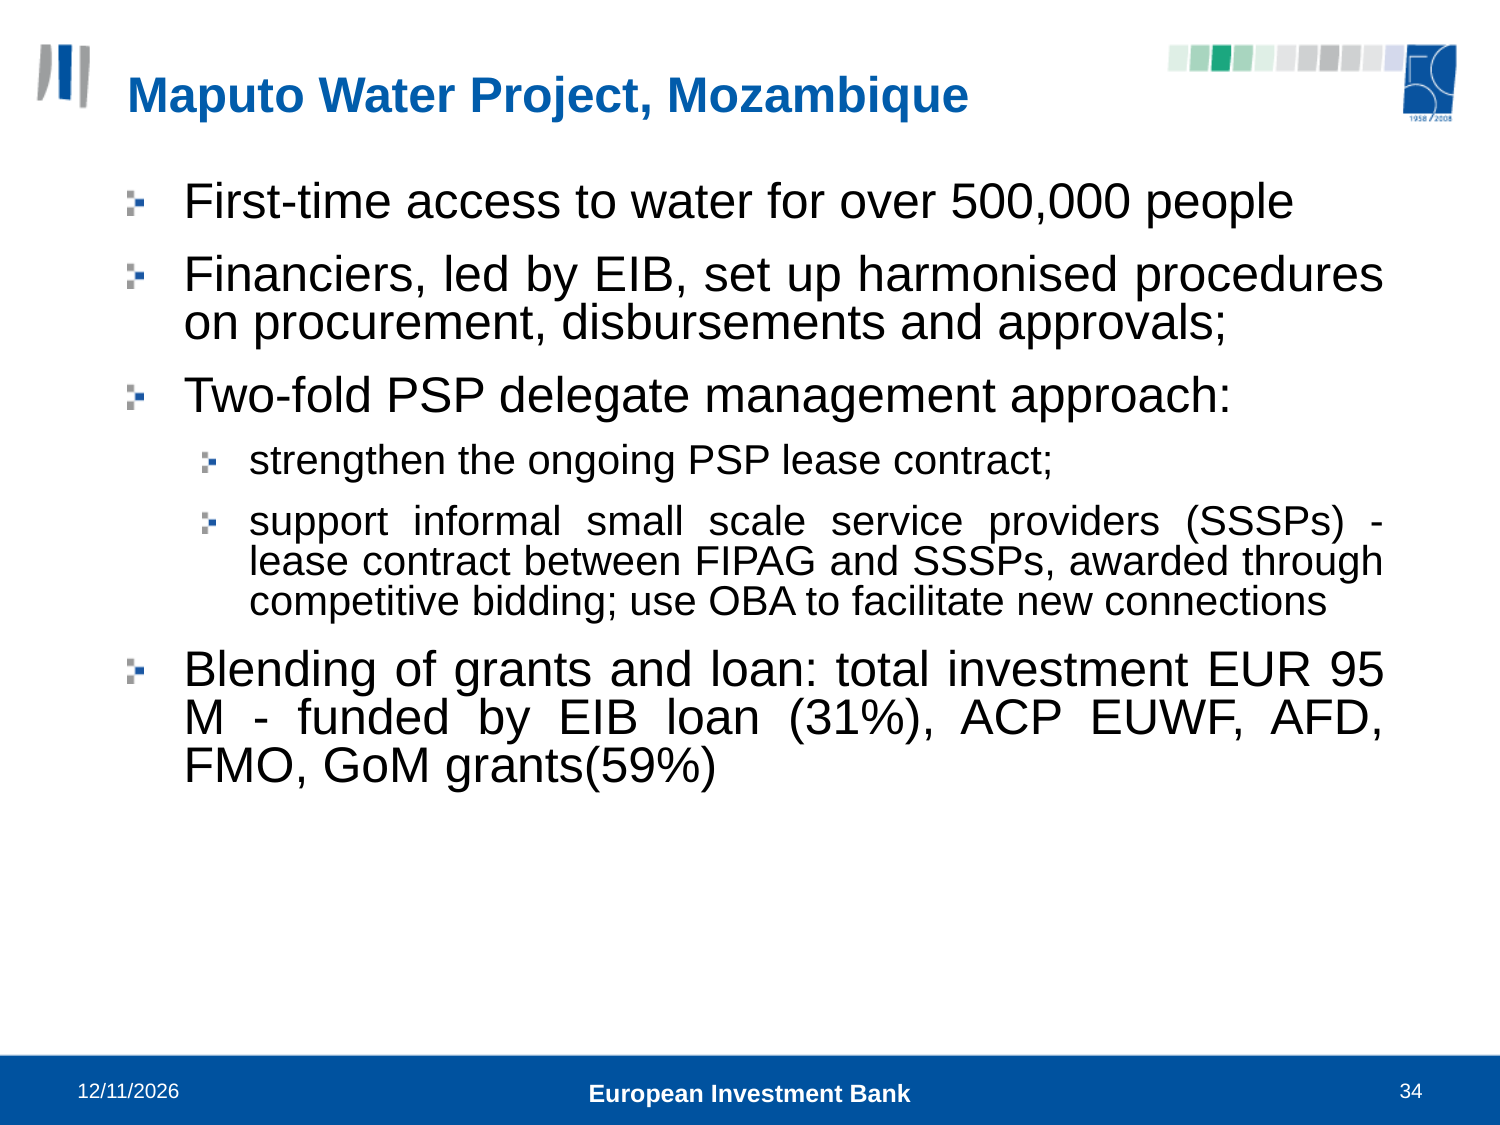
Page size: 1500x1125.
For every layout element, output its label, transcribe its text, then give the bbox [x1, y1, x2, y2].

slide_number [62, 1070, 226, 1125]
picture [0, 0, 1500, 1125]
slide_number 34 [1274, 1070, 1438, 1125]
text_box Maputo Water Project, Mozambique [112, 54, 1270, 138]
list First-time access to water for over 500,000 people Financiers, led by EIB, set up harmonised procedures on procurement, disbursements and approvals; Two-fold PSP delegate management approach: strengthen the ongoing PSP lease contract; support informal small scale service providers (SSSPs) - lease contract between FIPAG and SSSPs, awarded through competitive bidding; use OBA to facilitate new connections Blending of grants and loan: total investment EUR 95 M - funded by EIB loan (31%), ACP EUWF, AFD, FMO, GoM grants(59%) [111, 172, 1400, 977]
footer European Investment Bank [229, 1070, 1271, 1125]
